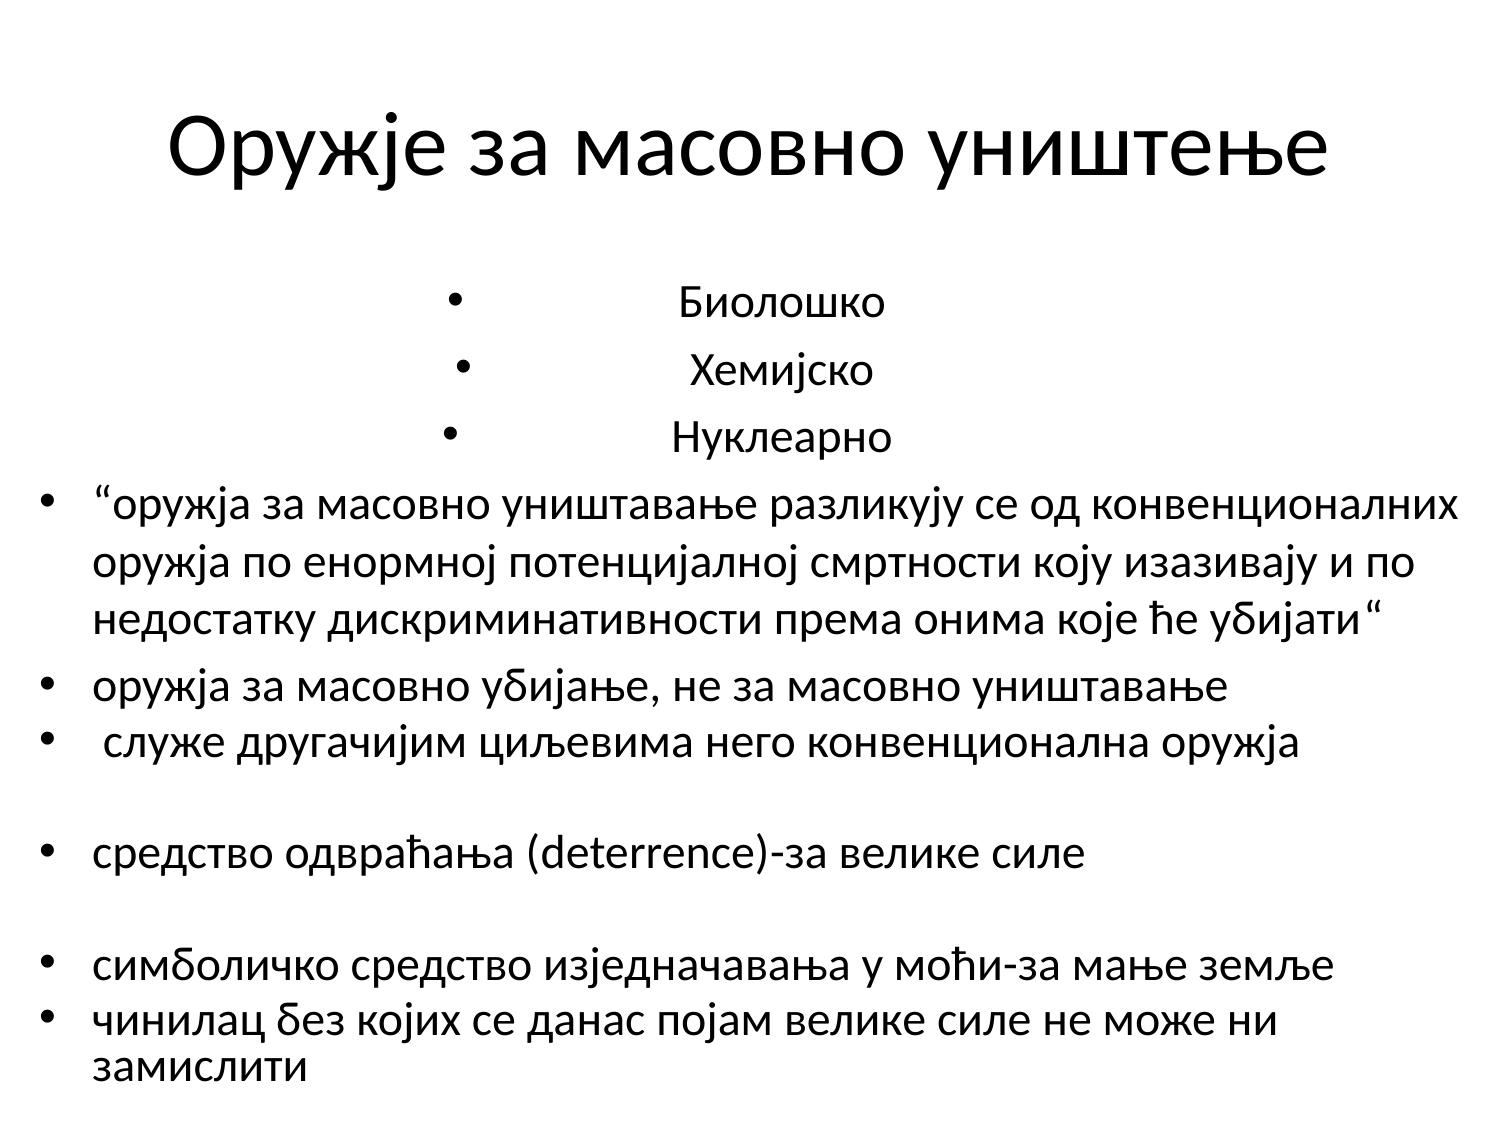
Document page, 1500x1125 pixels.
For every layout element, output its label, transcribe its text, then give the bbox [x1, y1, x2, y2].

list Биолошко Хемијско Нуклеарно “оружја за масовно уништавање разликују се од конвенционалних оружја по енормној потенцијалној смртности коју изазивају и по недостатку дискриминативности према онима које ће убијати“ оружја за масовно убијање, не за масовно уништавање служе другачијим циљевима него конвенционална оружја средство одвраћања (deterrence)-за велике силе симболичко средство изједначавања у моћи-за мање земље чинилац без којих се данас појам велике силе не може ни замислити [24, 262, 1488, 1100]
title Оружје за масовно уништење [75, 45, 1425, 233]
